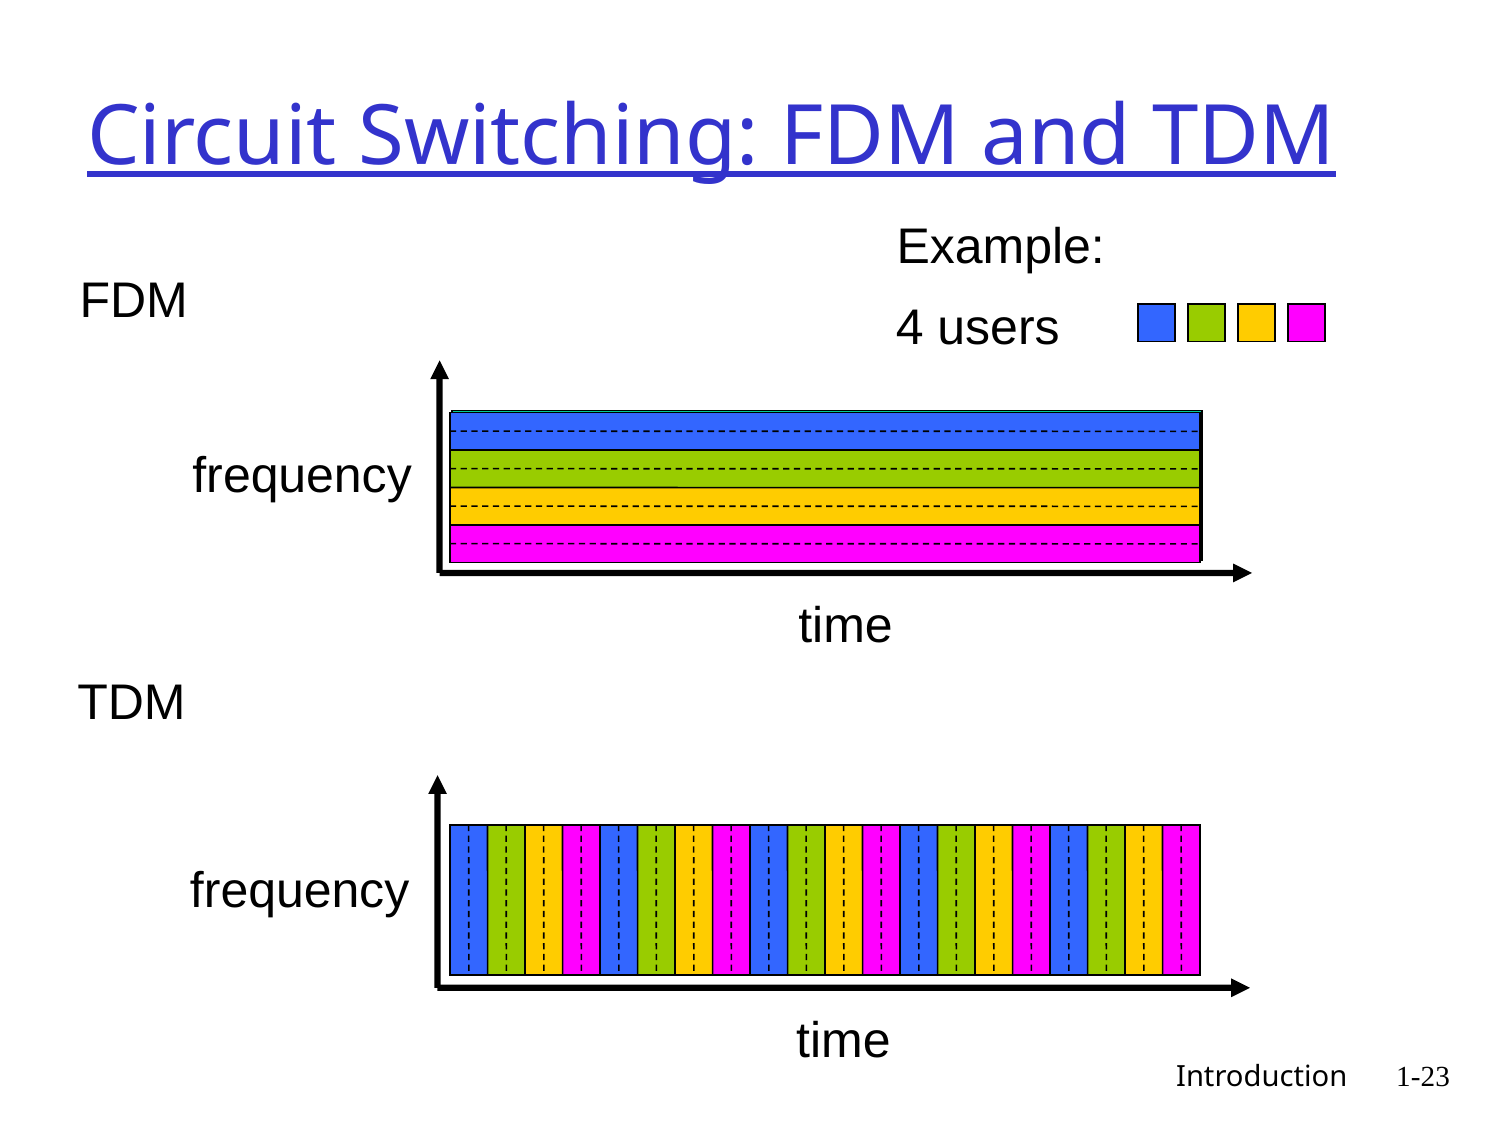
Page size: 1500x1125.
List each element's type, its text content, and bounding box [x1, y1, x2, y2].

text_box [449, 824, 467, 976]
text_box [468, 824, 1182, 976]
footer Introduction [887, 1049, 1362, 1125]
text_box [449, 431, 1201, 544]
title Circuit Switching: FDM and TDM [71, 36, 1461, 225]
slide_number 1-23 [1362, 1049, 1466, 1125]
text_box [62, 661, 1251, 1076]
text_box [64, 259, 1253, 661]
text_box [880, 205, 1326, 363]
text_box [1182, 824, 1201, 976]
